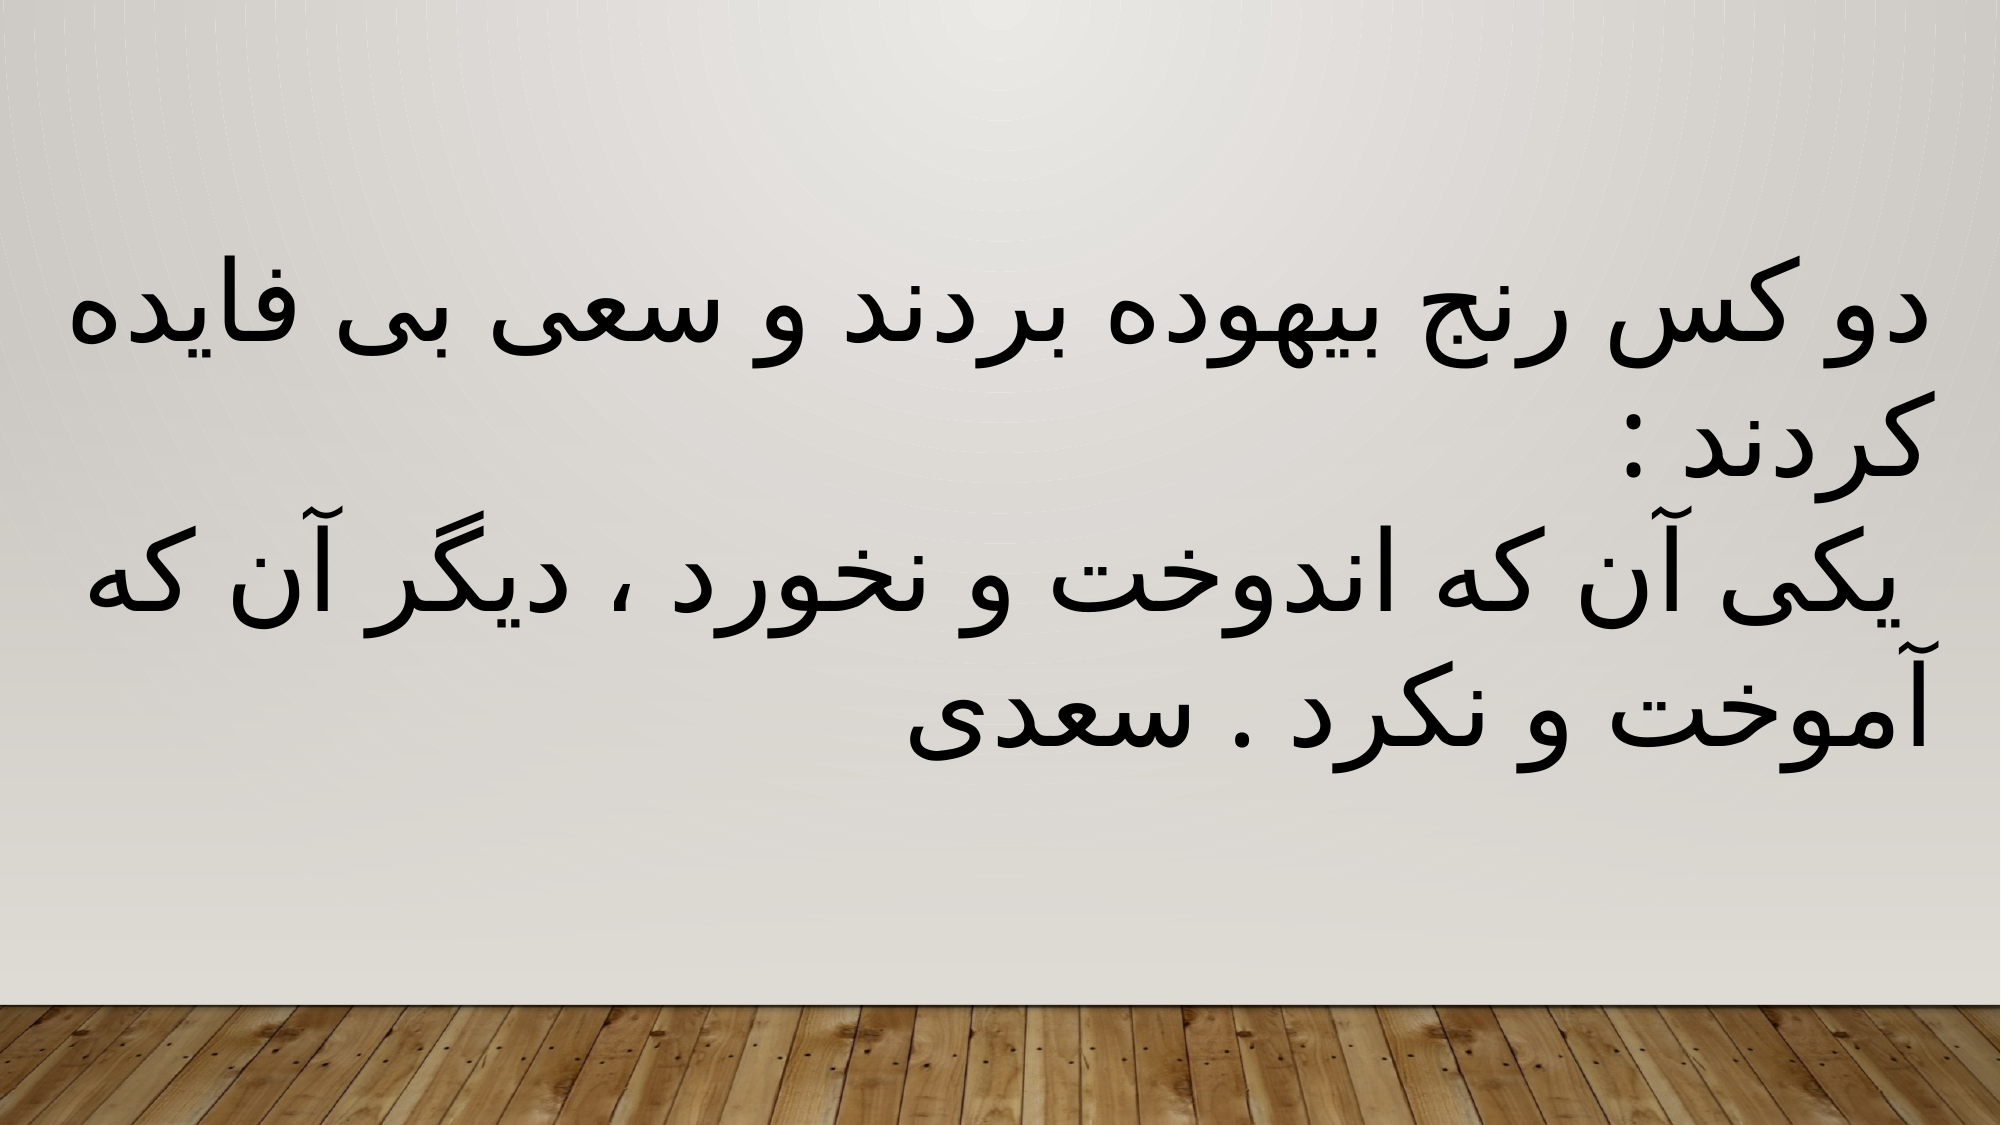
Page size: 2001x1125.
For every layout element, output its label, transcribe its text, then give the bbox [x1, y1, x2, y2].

picture [0, 1005, 2000, 1125]
text_box دو کس رنج بیهوده بردند و سعی بی فایده کردند : یکی آن که اندوخت و نخورد ، دیگر آن که آموخت و نکرد . سعدی [34, 86, 1950, 777]
